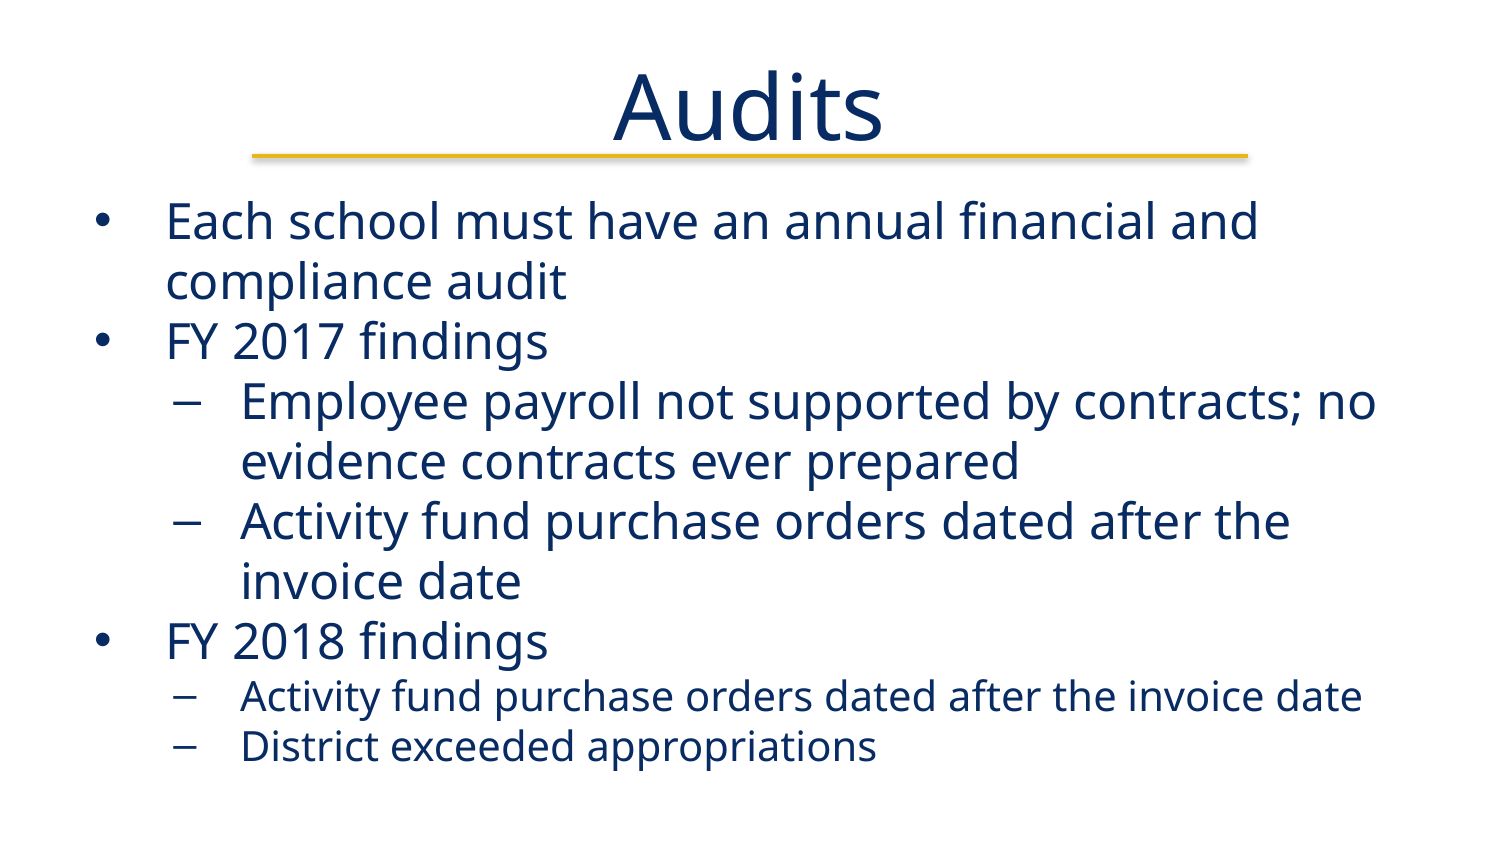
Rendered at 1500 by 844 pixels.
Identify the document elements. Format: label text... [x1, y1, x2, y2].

title Audits [75, 33, 1425, 174]
list Each school must have an annual financial and compliance audit FY 2017 findings Employee payroll not supported by contracts; no evidence contracts ever prepared Activity fund purchase orders dated after the invoice date FY 2018 findings Activity fund purchase orders dated after the invoice date District exceeded appropriations [75, 174, 1425, 779]
